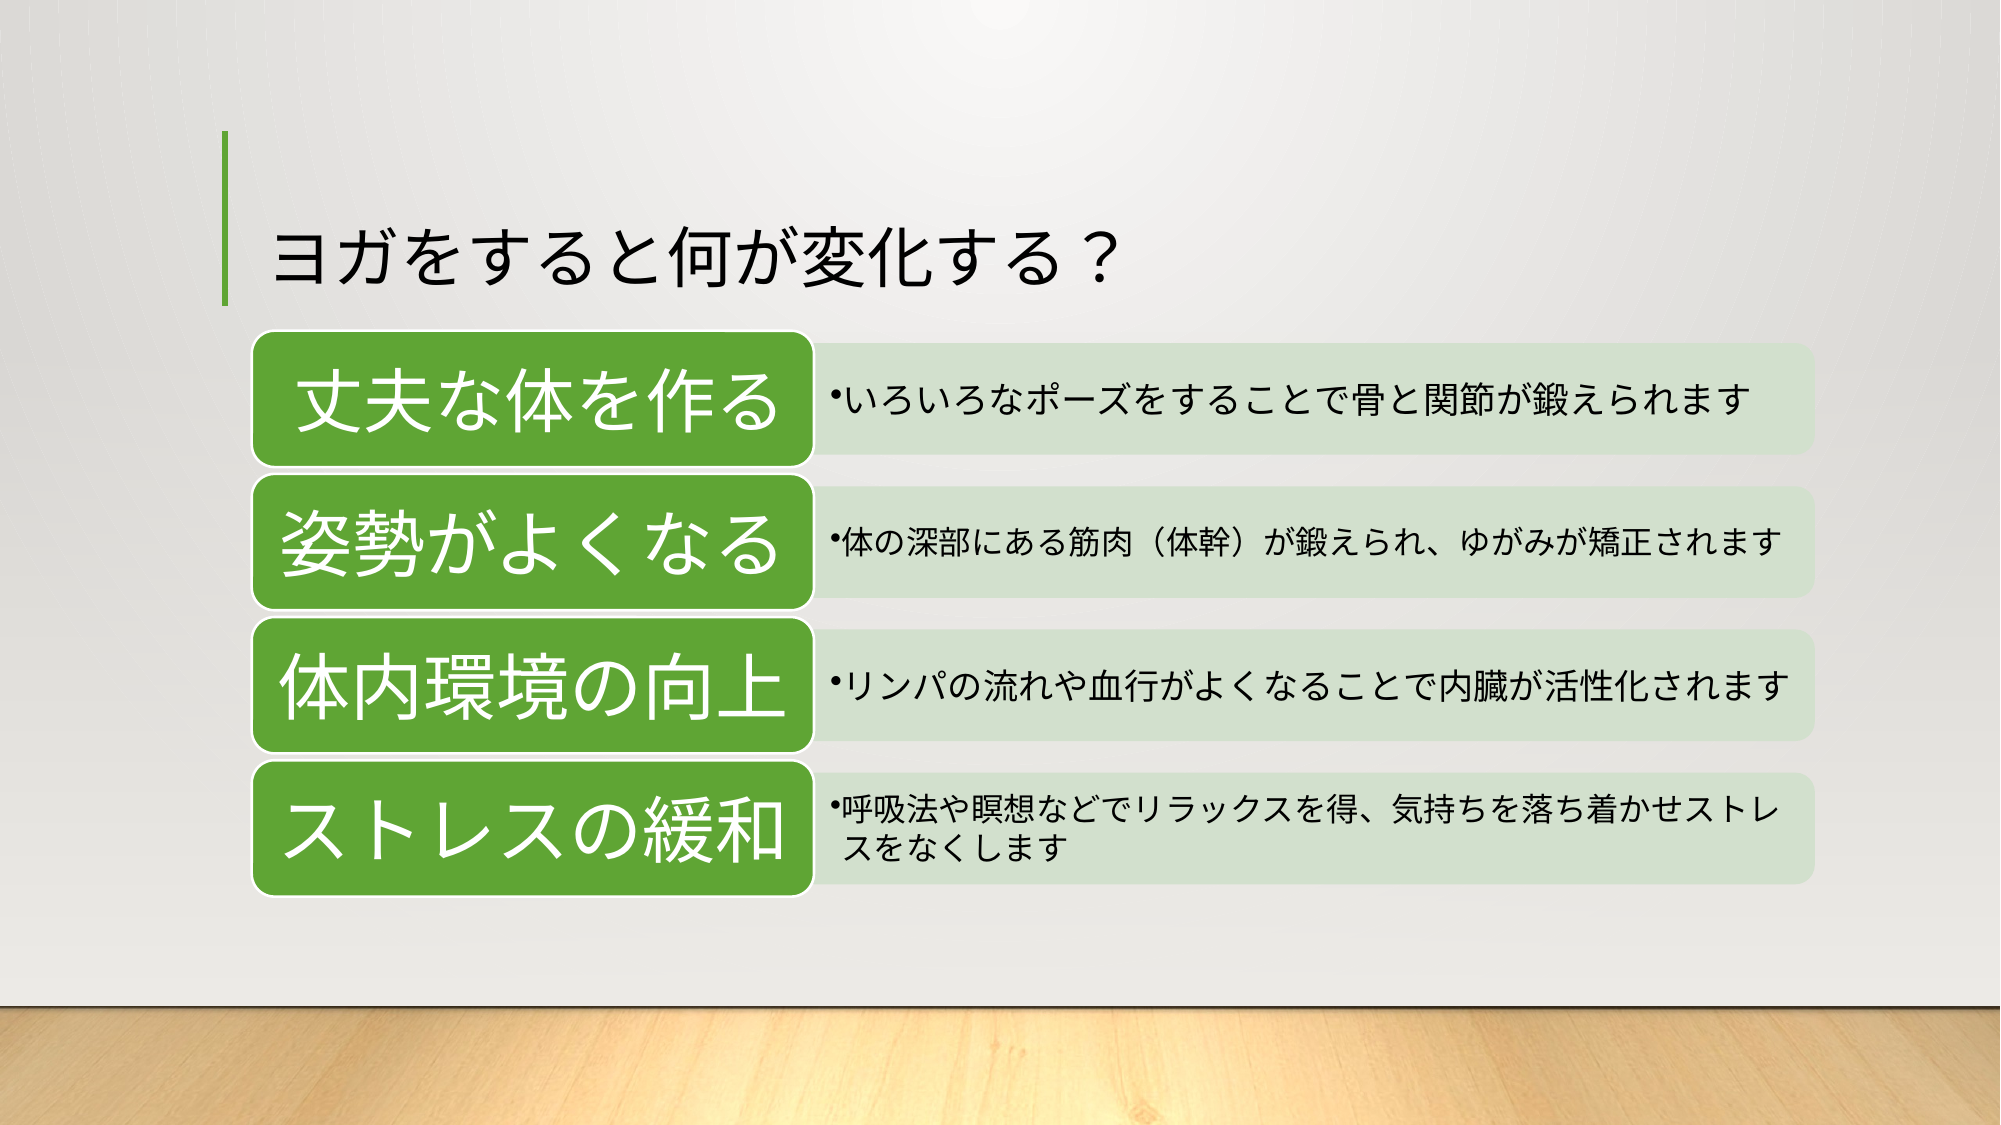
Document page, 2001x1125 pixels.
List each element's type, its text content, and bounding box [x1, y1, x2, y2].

title ヨガをすると何が変化する？ [251, 131, 1814, 305]
picture [0, 1006, 2000, 1125]
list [251, 330, 1814, 897]
